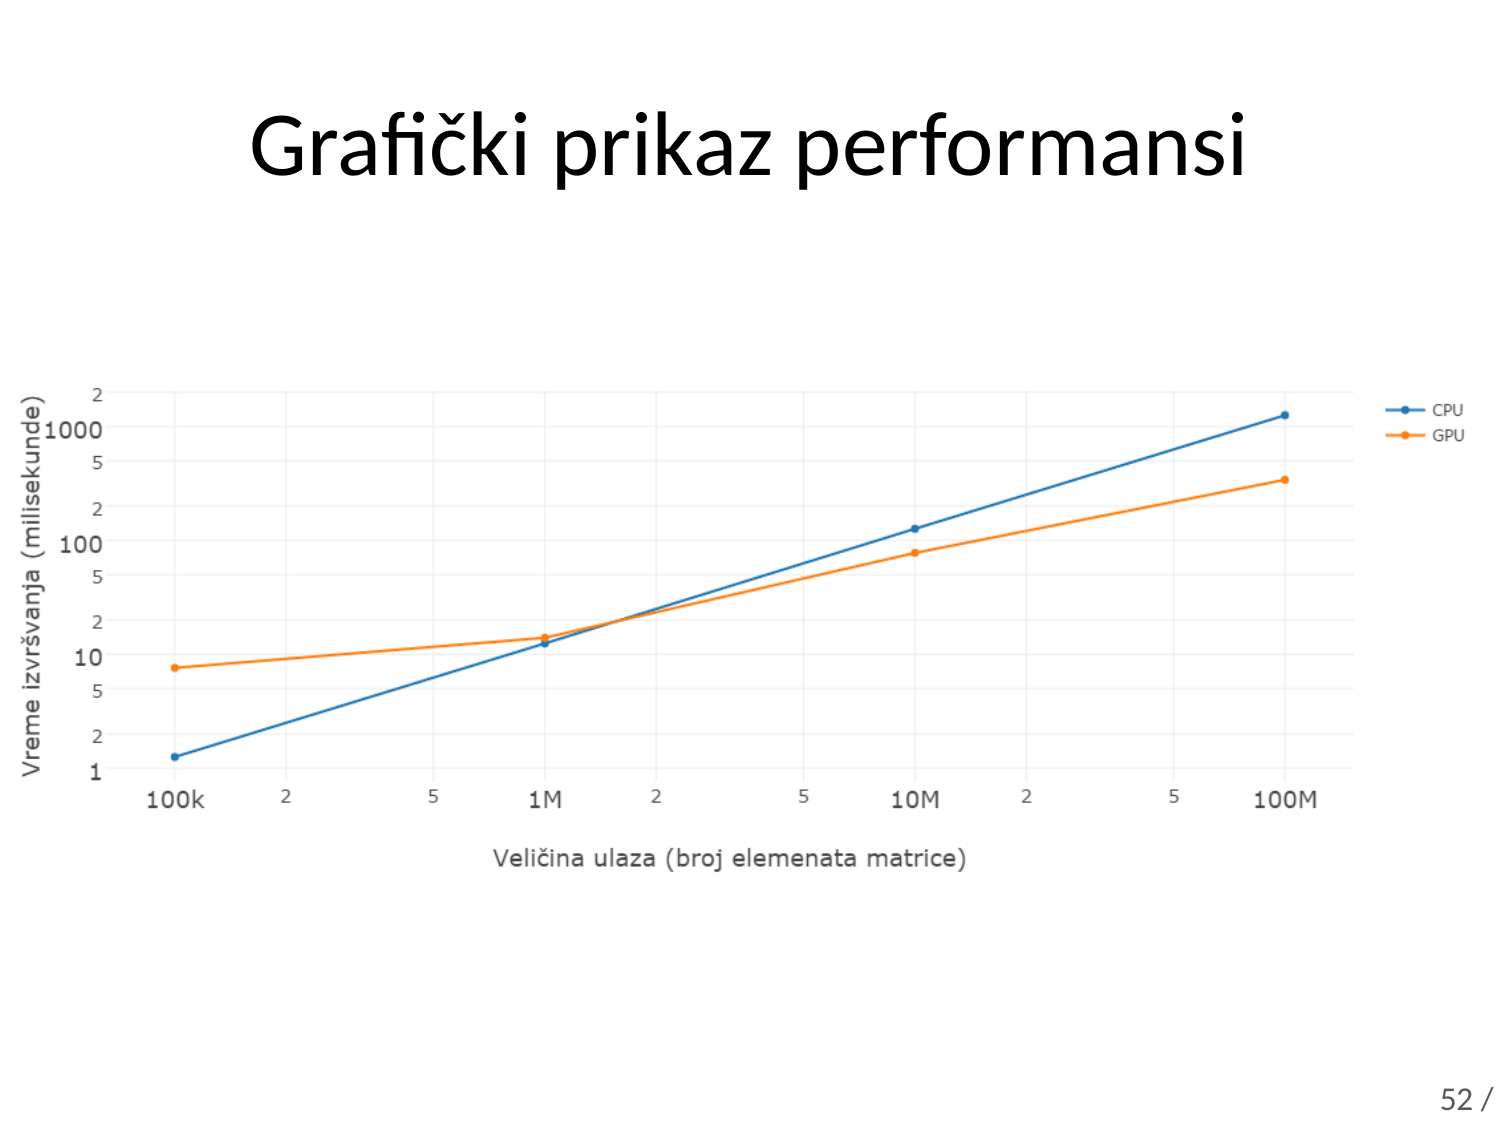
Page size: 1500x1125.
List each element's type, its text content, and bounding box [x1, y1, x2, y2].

title Grafički prikaz performansi [75, 45, 1425, 233]
picture [0, 258, 1488, 888]
